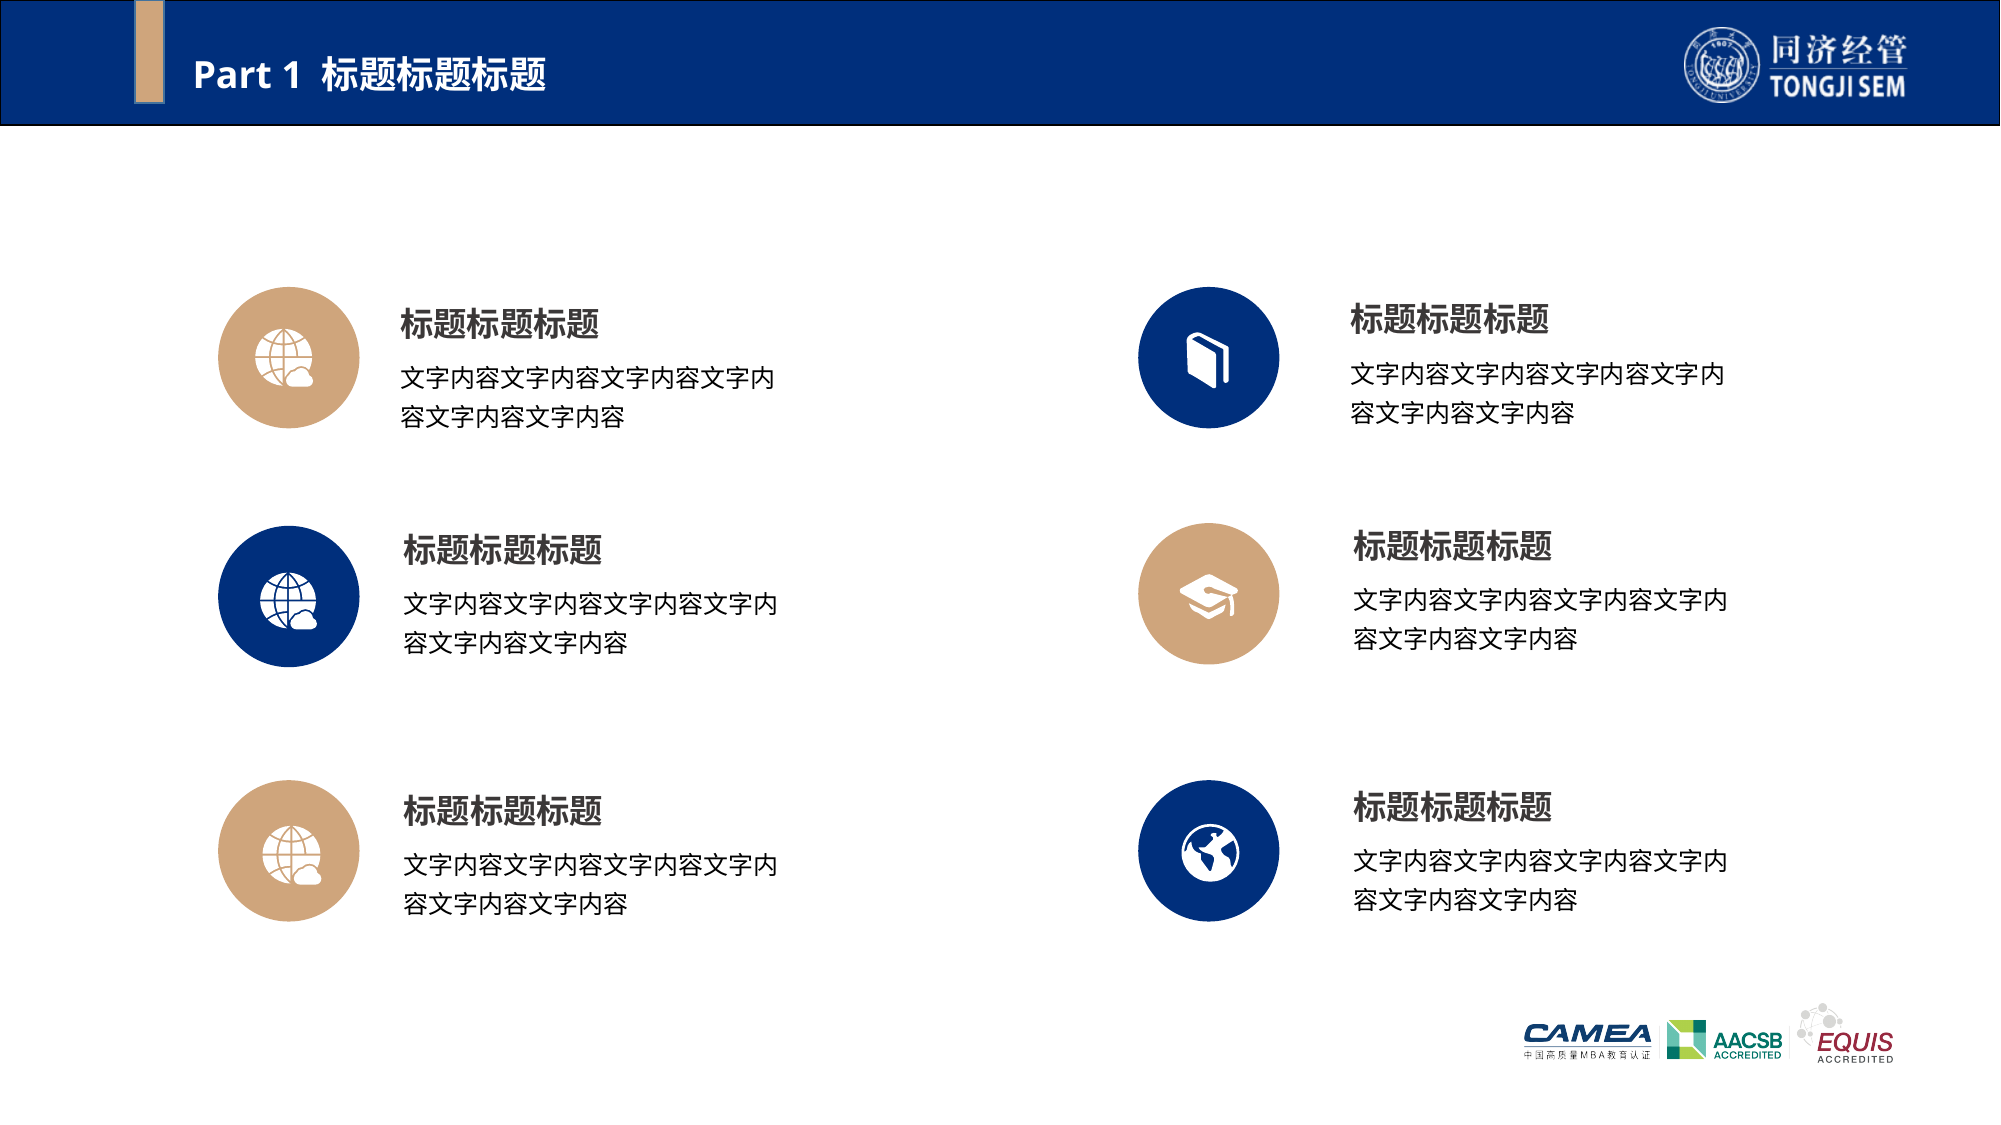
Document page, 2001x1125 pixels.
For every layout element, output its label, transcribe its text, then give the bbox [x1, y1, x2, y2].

text_box [292, 855, 322, 885]
text_box 标题标题标题 [1350, 298, 1563, 339]
picture [1684, 27, 1912, 104]
text_box [284, 358, 314, 387]
text_box [1179, 574, 1238, 617]
text_box [284, 328, 313, 357]
text_box [1188, 603, 1226, 620]
text_box 文字内容文字内容文字内容文字内容文字内容文字内容 [1353, 836, 1750, 915]
text_box 文字内容文字内容文字内容文字内容文字内容文字内容 [1350, 349, 1746, 428]
text_box 文字内容文字内容文字内容文字内容文字内容文字内容 [400, 353, 796, 432]
text_box [134, 0, 165, 104]
text_box [255, 328, 283, 357]
text_box 标题标题标题 [1353, 525, 1566, 566]
text_box [260, 601, 317, 630]
text_box [218, 286, 360, 429]
text_box 标题标题标题 [403, 790, 617, 831]
text_box [1181, 823, 1240, 882]
text_box [292, 825, 321, 854]
text_box [0, 0, 2000, 126]
text_box [1138, 523, 1280, 665]
text_box 文字内容文字内容文字内容文字内容文字内容文字内容 [403, 580, 799, 658]
text_box 标题标题标题 [400, 302, 613, 343]
text_box [255, 358, 283, 386]
text_box 文字内容文字内容文字内容文字内容文字内容文字内容 [1353, 575, 1749, 654]
text_box 标题标题标题 [403, 529, 616, 570]
text_box 文字内容文字内容文字内容文字内容文字内容文字内容 [403, 840, 800, 919]
text_box [262, 825, 291, 854]
text_box [218, 780, 360, 922]
text_box [260, 572, 316, 600]
text_box [1186, 332, 1229, 389]
text_box [262, 855, 291, 884]
picture [1524, 1003, 1893, 1063]
text_box [218, 525, 360, 668]
text_box 标题标题标题 [1353, 786, 1567, 827]
text_box [1138, 780, 1280, 922]
text_box [1138, 286, 1280, 429]
text_box Part 1 标题标题标题 [192, 50, 625, 96]
